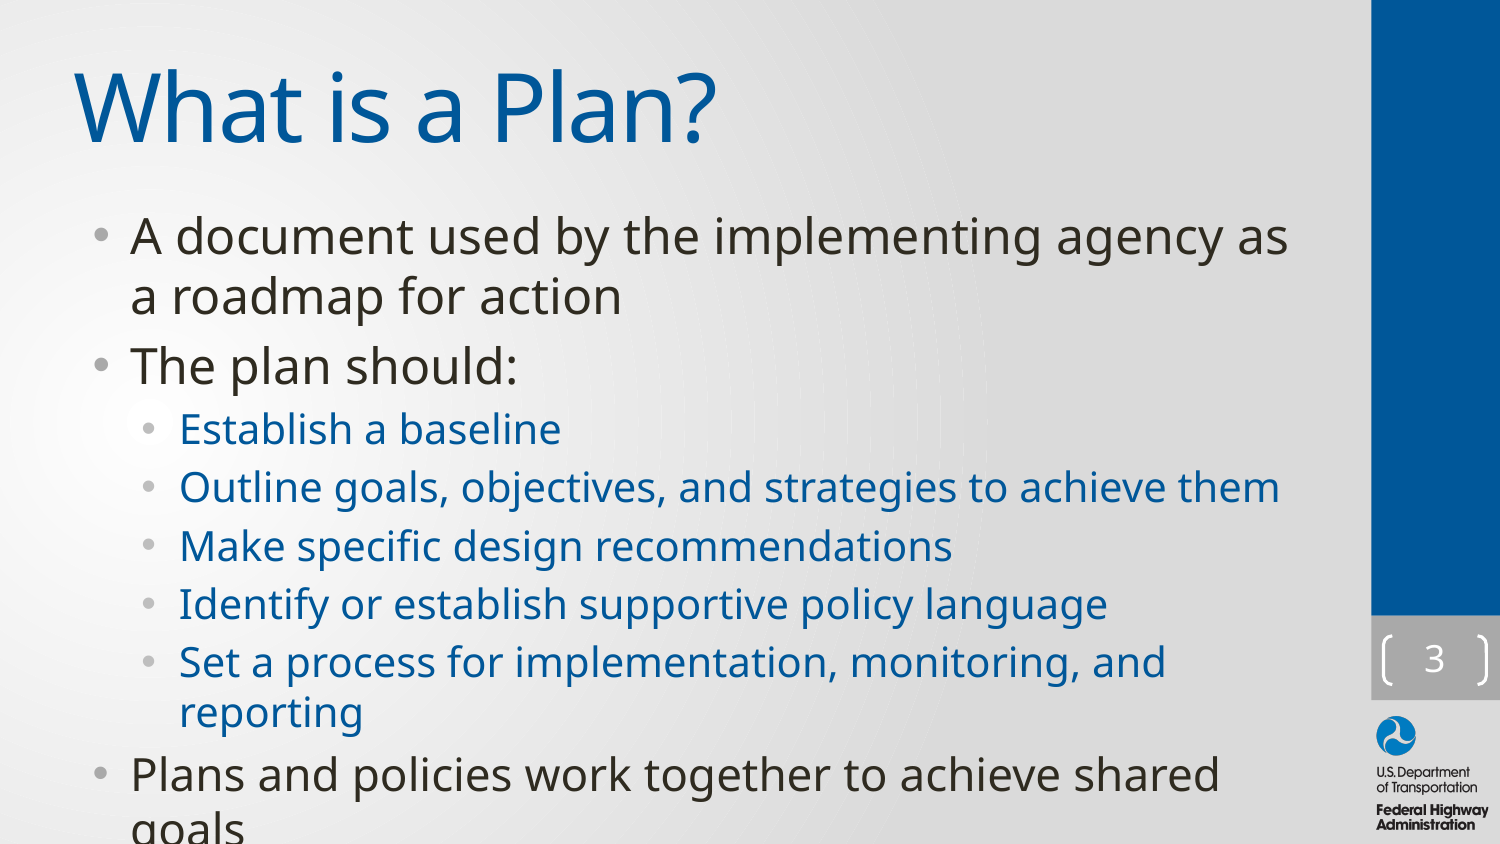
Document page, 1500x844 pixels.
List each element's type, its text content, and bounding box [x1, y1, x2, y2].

list A document used by the implementing agency as a roadmap for action The plan should: Establish a baseline Outline goals, objectives, and strategies to achieve them Make specific design recommendations Identify or establish supportive policy language Set a process for implementation, monitoring, and reporting Plans and policies work together to achieve shared goals [58, 196, 1309, 788]
slide_number 3 [1381, 634, 1488, 687]
title What is a Plan? [58, 33, 1309, 175]
